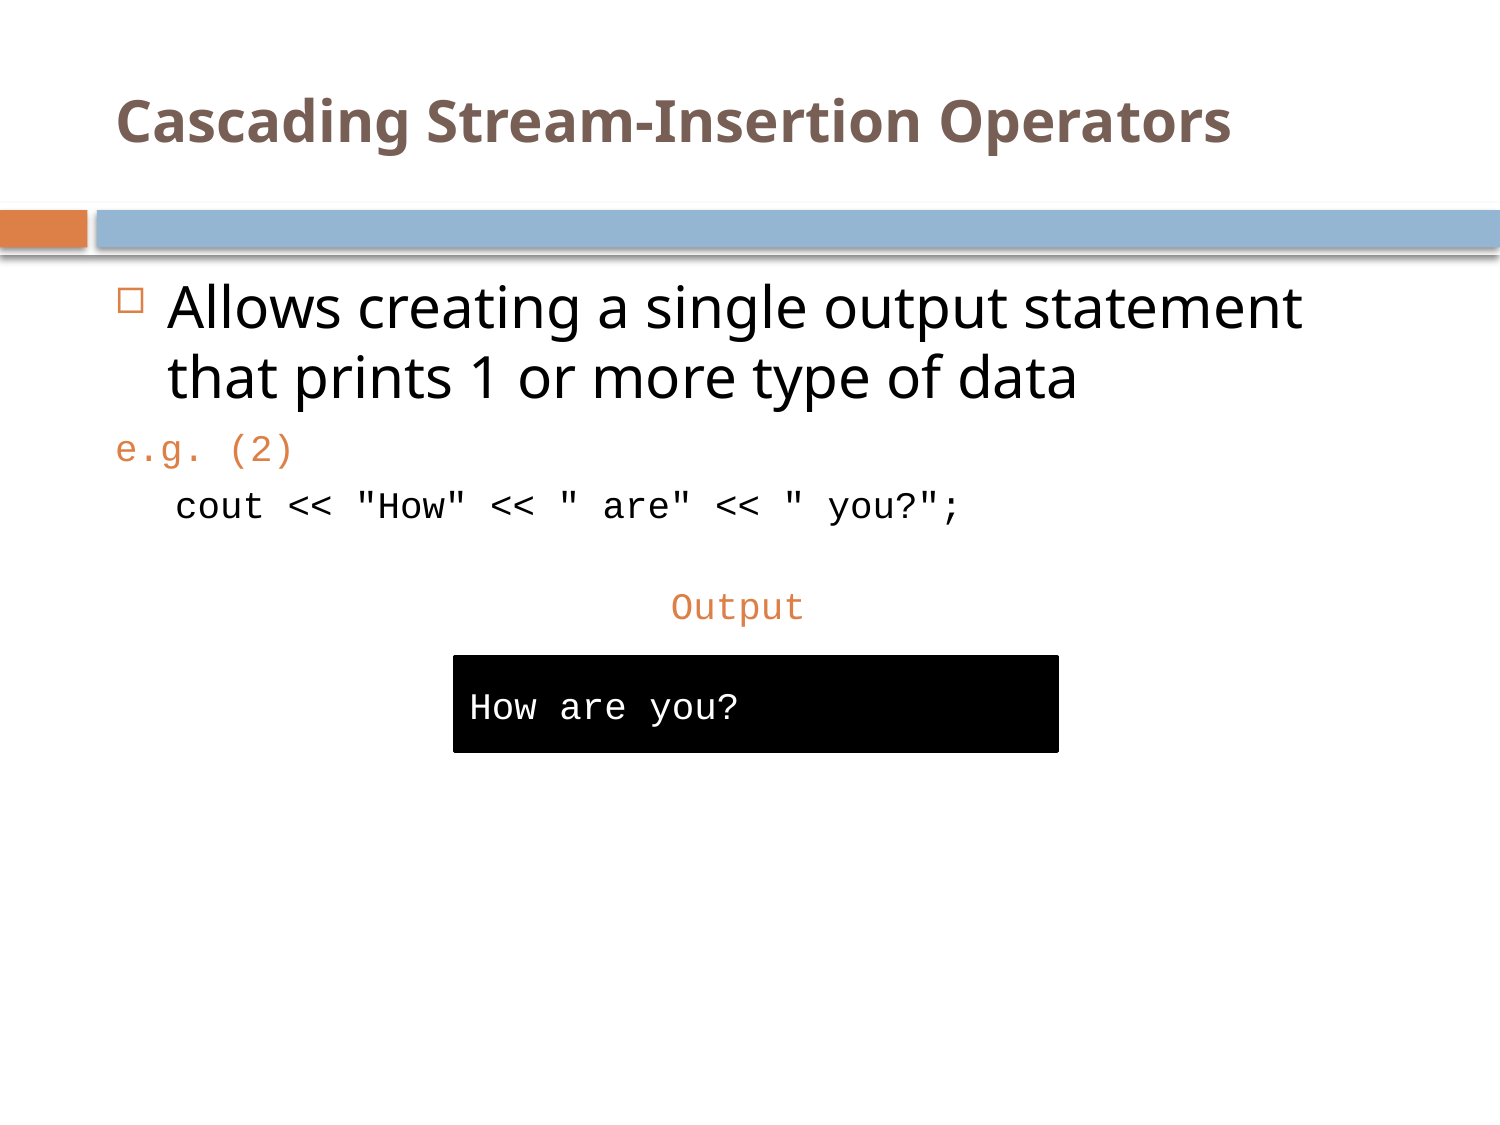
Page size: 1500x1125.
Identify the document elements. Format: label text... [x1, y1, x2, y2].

text_box Output [656, 574, 821, 634]
title Cascading Stream-Insertion Operators [100, 37, 1438, 200]
text_box How are you? [453, 655, 1059, 753]
list Allows creating a single output statement that prints 1 or more type of data e.g. (2) cout << "How" << " are" << " you?"; [100, 262, 1438, 1000]
